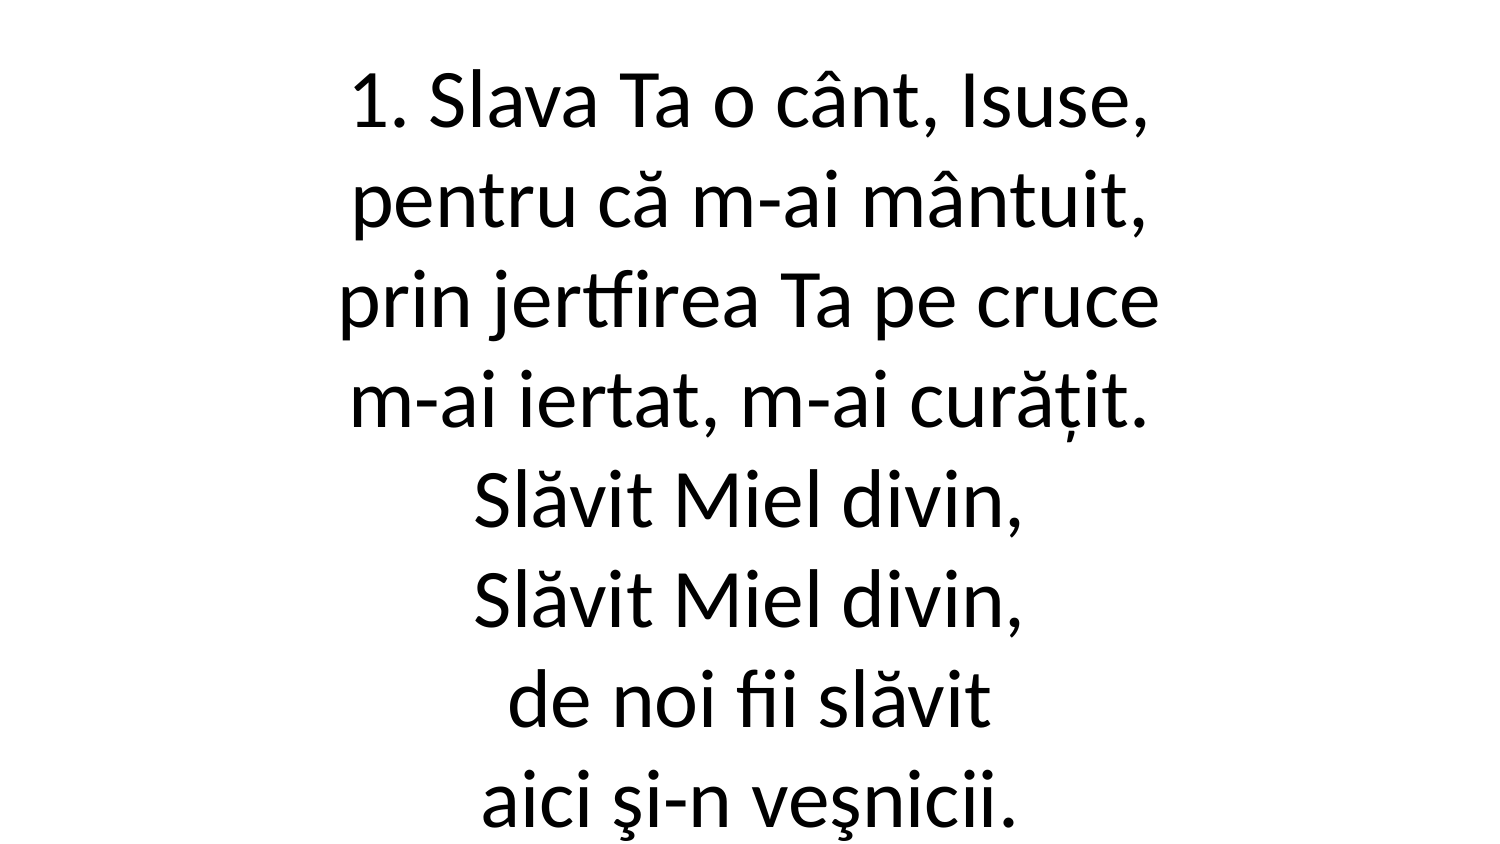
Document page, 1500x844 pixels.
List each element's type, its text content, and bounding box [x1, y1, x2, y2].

text_box 1. Slava Ta o cânt, Isuse, pentru că m-ai mântuit, prin jertfirea Ta pe cruce m-ai iertat, m-ai curățit. Slăvit Miel divin, Slăvit Miel divin, de noi fii slăvit aici şi-n veşnicii. [322, 0, 1178, 844]
